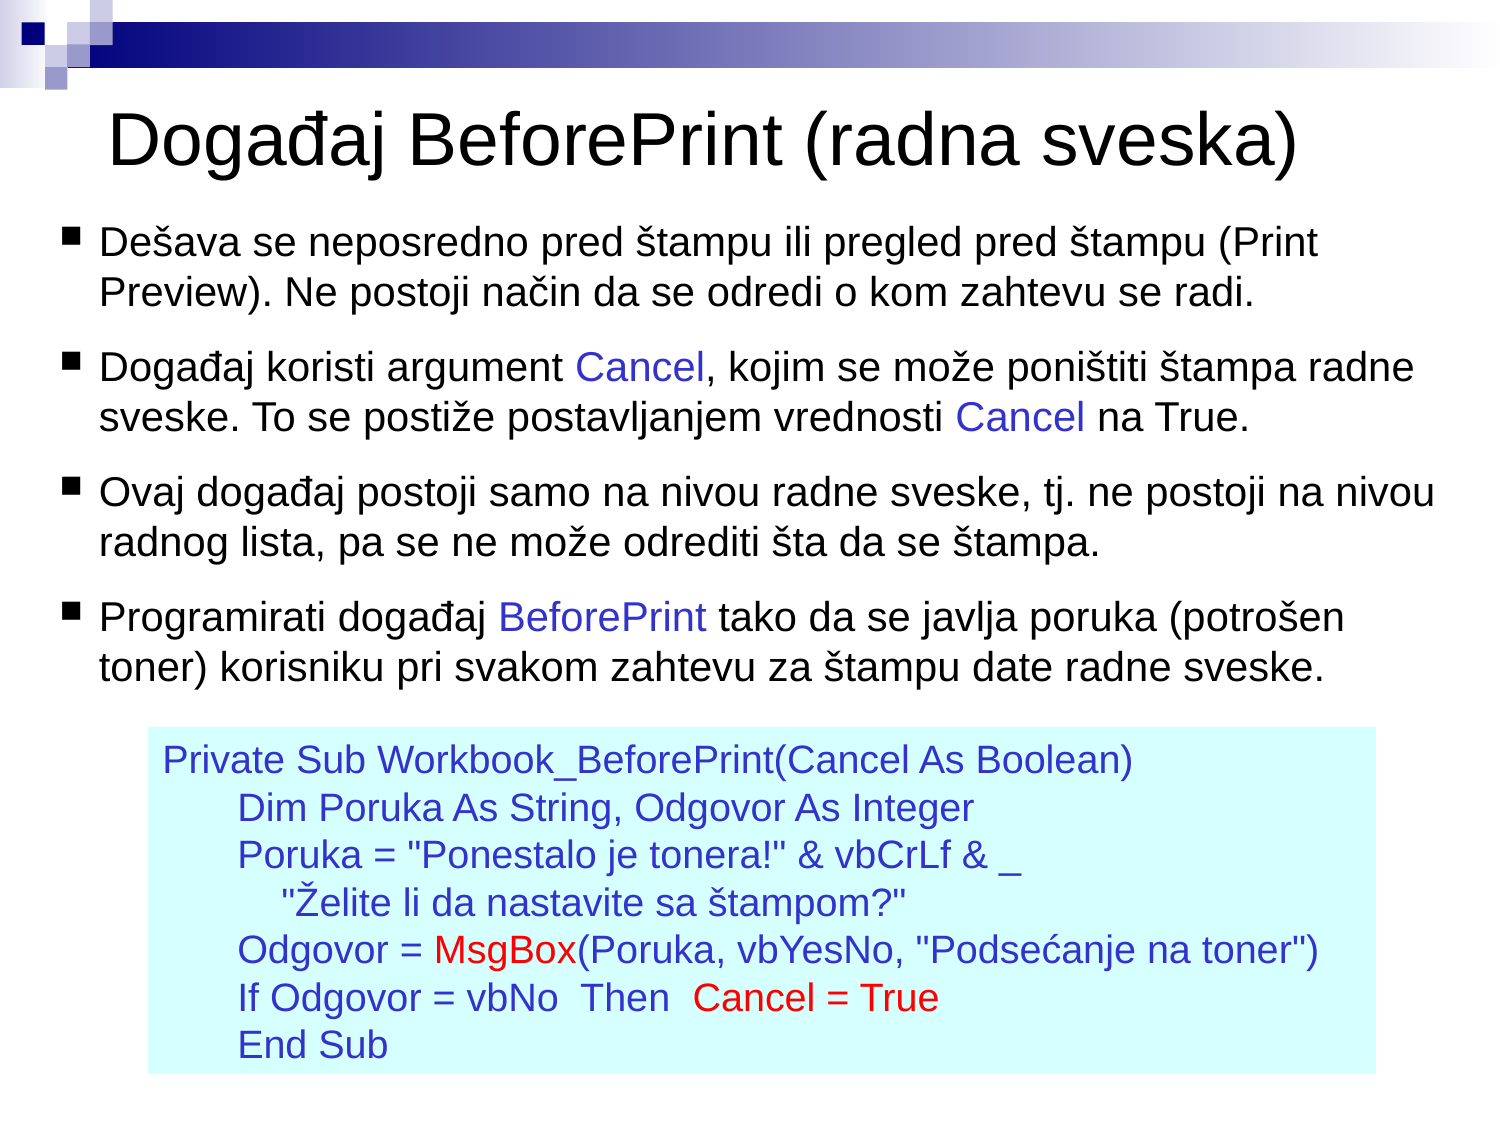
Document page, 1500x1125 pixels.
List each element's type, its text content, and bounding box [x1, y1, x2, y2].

text_box Dešava se neposredno pred štampu ili pregled pred štampu (Print Preview). Ne postoji način da se odredi o kom zahtevu se radi. Događaj koristi argument Cancel, kojim se može poništiti štampa radne sveske. To se postiže postavljanjem vrednosti Cancel na True. Ovaj događaj postoji samo na nivou radne sveske, tj. ne postoji na nivou radnog lista, pa se ne može odrediti šta da se štampa. Programirati događaj BeforePrint tako da se javlja poruka (potrošen toner) korisniku pri svakom zahtevu za štampu date radne sveske. [50, 207, 1453, 688]
title Događaj BeforePrint (radna sveska) [92, 75, 1325, 197]
text_box Private Sub Workbook_BeforePrint(Cancel As Boolean) Dim Poruka As String, Odgovor As Integer Poruka = "Ponestalo je tonera!" & vbCrLf & _ "Želite li da nastavite sa štampom?" Odgovor = MsgBox(Poruka, vbYesNo, "Podsećanje na toner") If Odgovor = vbNo Then Cancel = True End Sub [147, 726, 1376, 1074]
